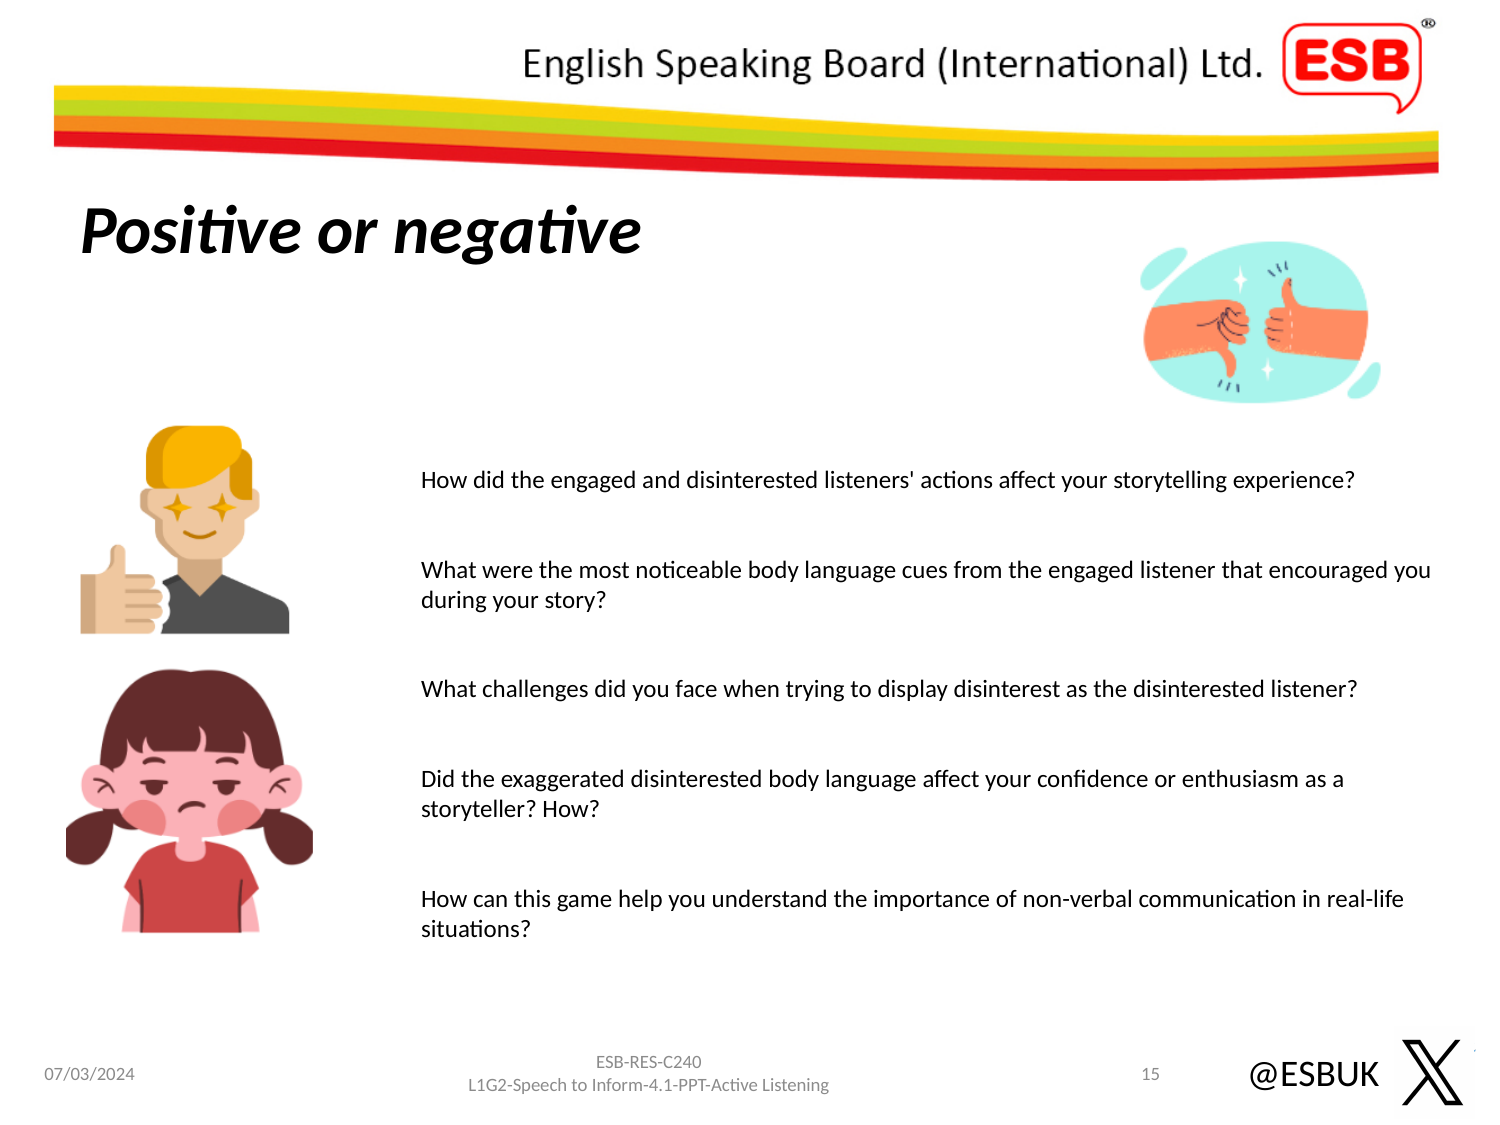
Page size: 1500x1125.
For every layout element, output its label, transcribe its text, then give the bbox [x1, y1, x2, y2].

picture [1136, 209, 1395, 420]
footer ESB-RES-C240 L1G2-Speech to Inform-4.1-PPT-Active Listening [395, 1042, 902, 1103]
picture [66, 419, 331, 963]
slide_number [29, 1042, 367, 1103]
picture [0, 0, 1500, 189]
title Positive or negative [64, 183, 1359, 279]
text_box How did the engaged and disinterested listeners' actions affect your storytelling experience? What were the most noticeable body language cues from the engaged listener that encouraged you during your story? What challenges did you face when trying to display disinterest as the disinterested listener? Did the exaggerated disinterested body language affect your confidence or enthusiasm as a storyteller? How? How can this game help you understand the importance of non-verbal communication in real-life situations? [406, 455, 1459, 950]
slide_number 15 [930, 1042, 1176, 1103]
picture [1394, 1026, 1476, 1119]
